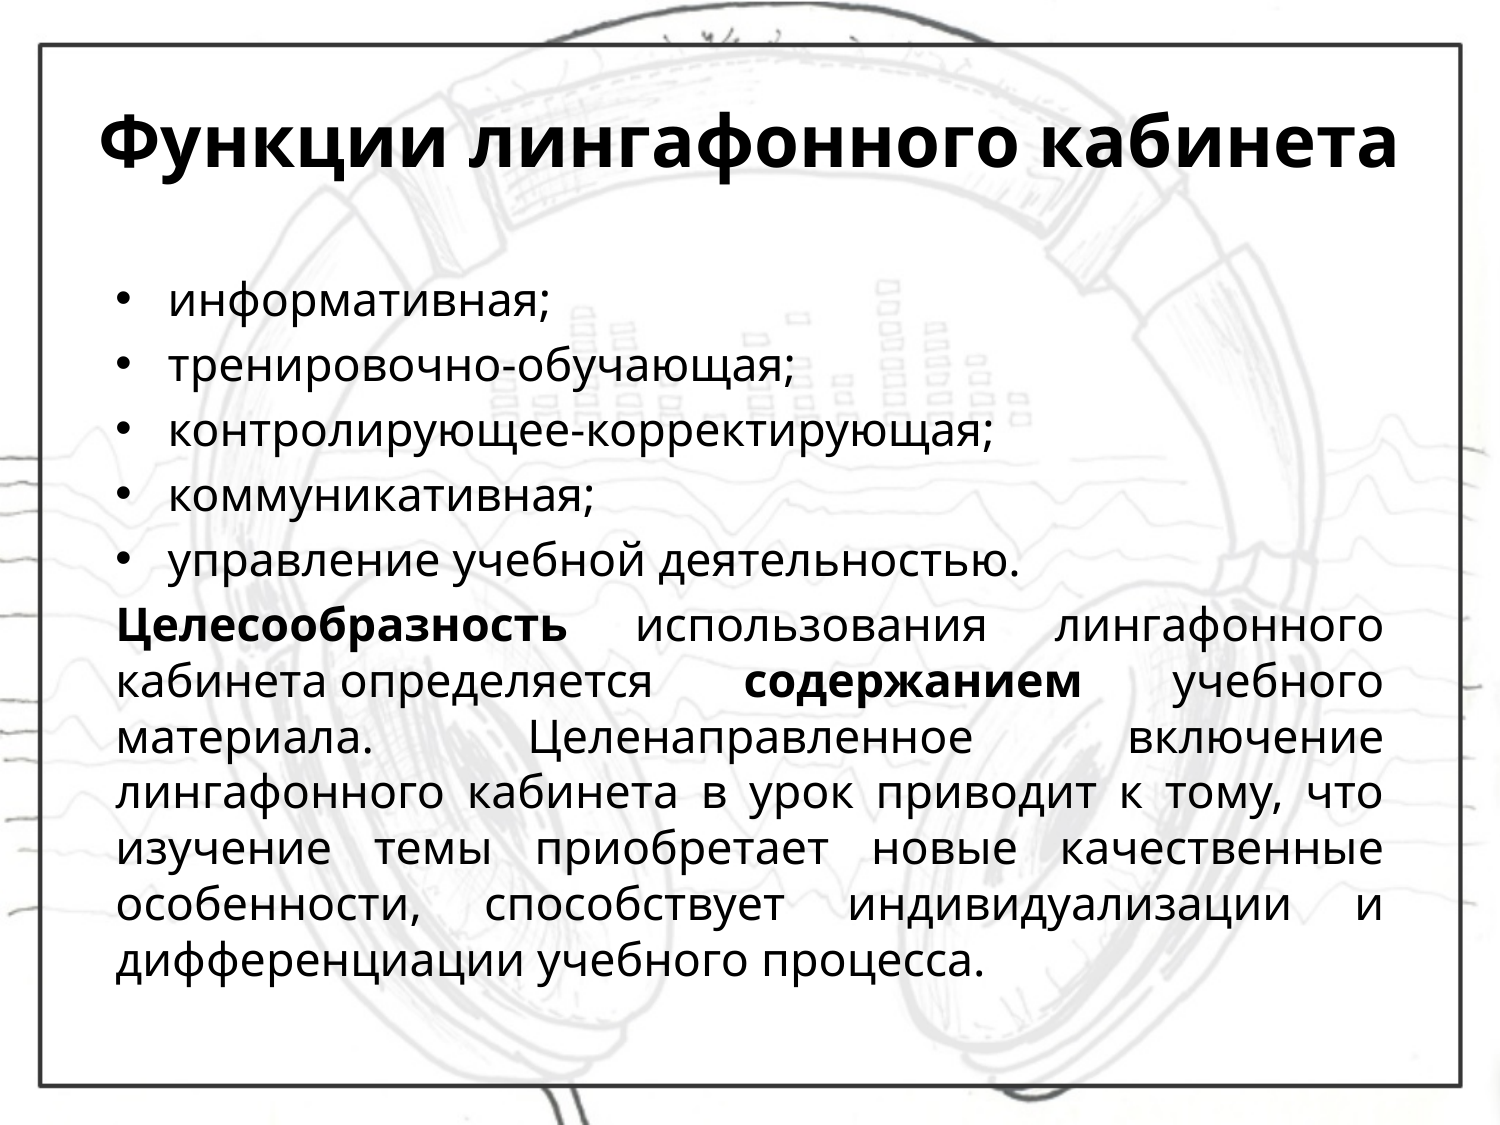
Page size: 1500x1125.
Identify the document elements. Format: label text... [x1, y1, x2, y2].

title Функции лингафонного кабинета [75, 45, 1425, 233]
list информативная; тренировочно-обучающая; контролирующее-корректирующая; коммуникативная; управление учебной деятельностью. Целесообразность использования лингафонного кабинета определяется содержанием учебного материала. Целенаправленное включение лингафонного кабинета в урок приводит к тому, что изучение темы приобретает новые качественные особенности, способствует индивидуализации и дифференциации учебного процесса. [100, 262, 1400, 1005]
